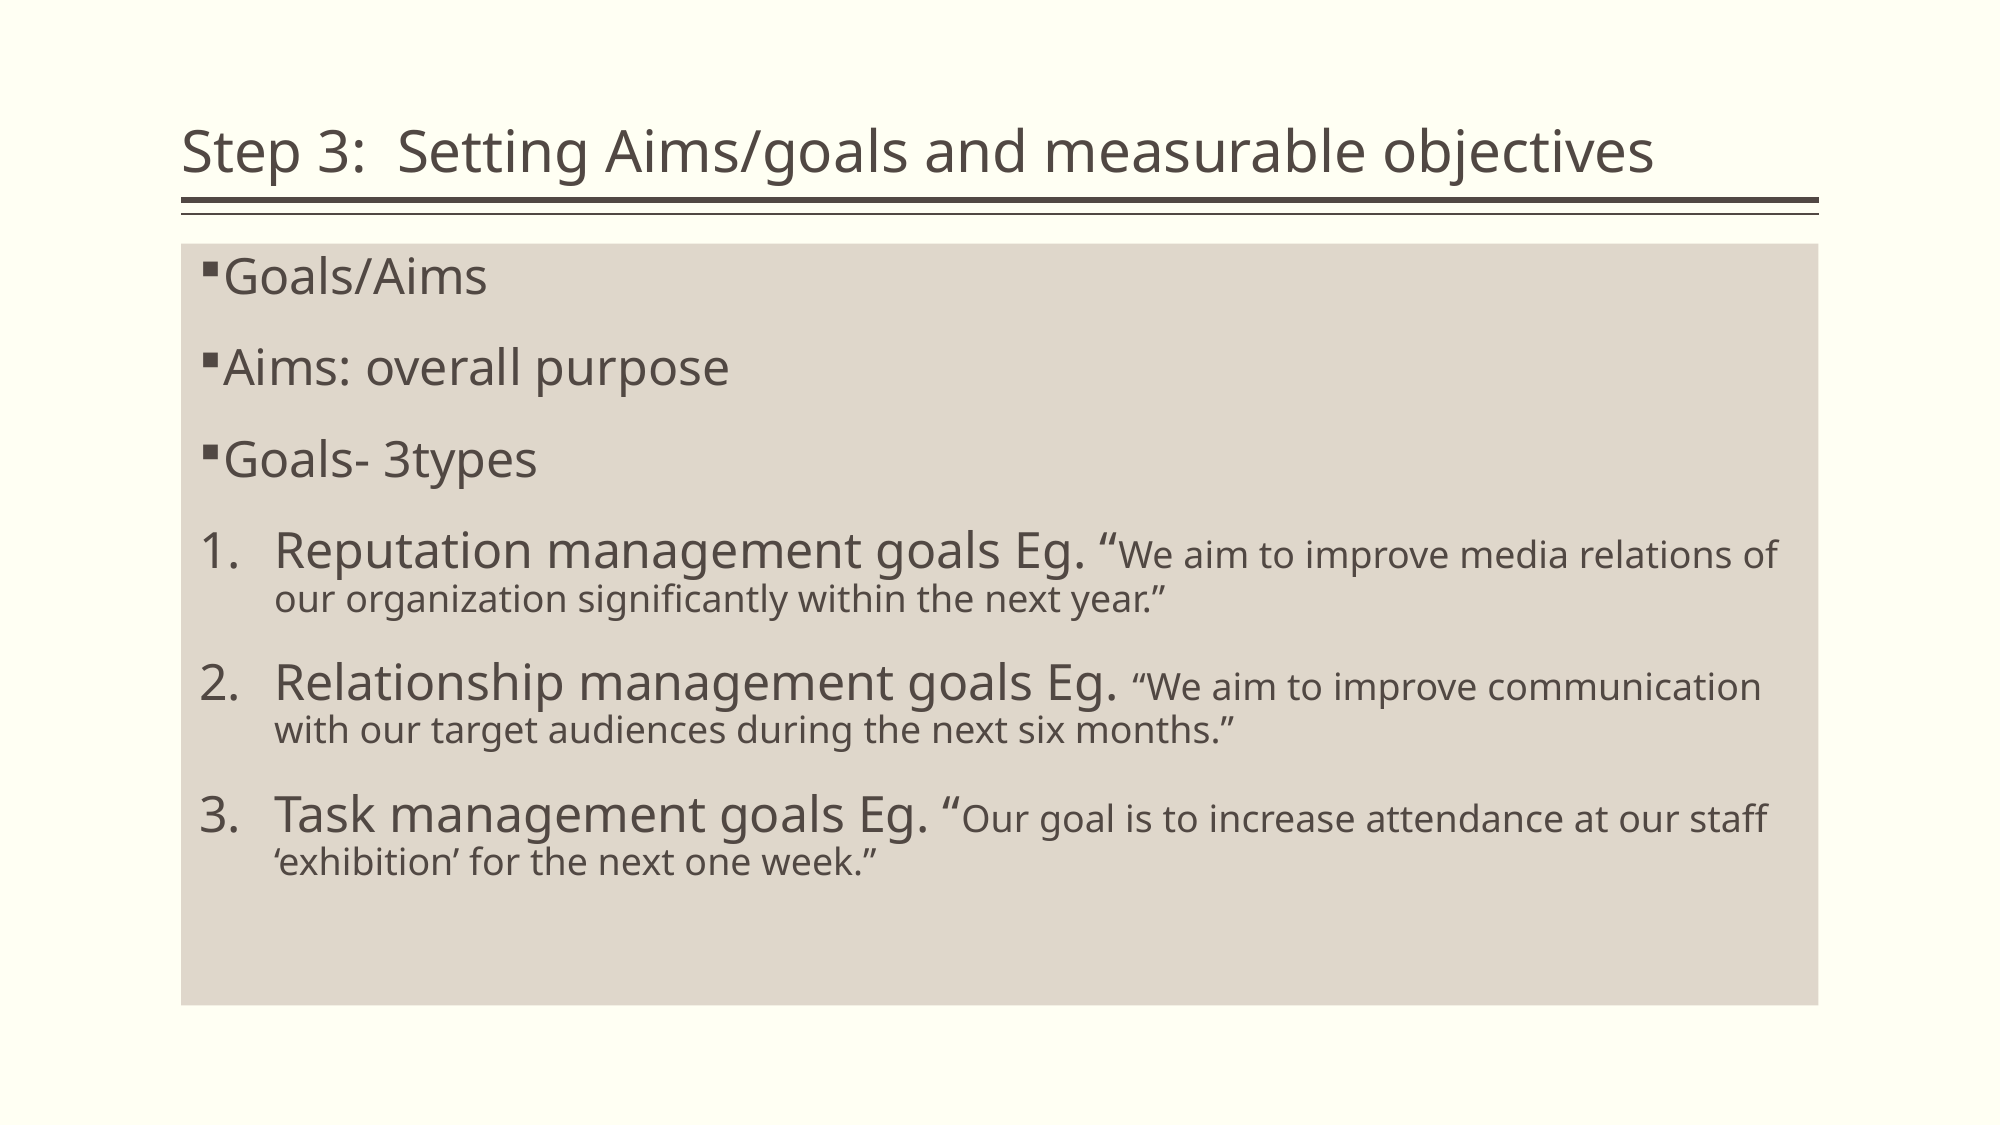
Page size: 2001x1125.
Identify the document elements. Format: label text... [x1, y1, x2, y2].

list Goals/Aims Aims: overall purpose Goals- 3types Reputation management goals Eg. “We aim to improve media relations of our organization significantly within the next year.” Relationship management goals Eg. “We aim to improve communication with our target audiences during the next six months.” Task management goals Eg. “Our goal is to increase attendance at our staff ‘exhibition’ for the next one week.” [181, 243, 1819, 1006]
title Step 3: Setting Aims/goals and measurable objectives [181, 12, 1819, 193]
